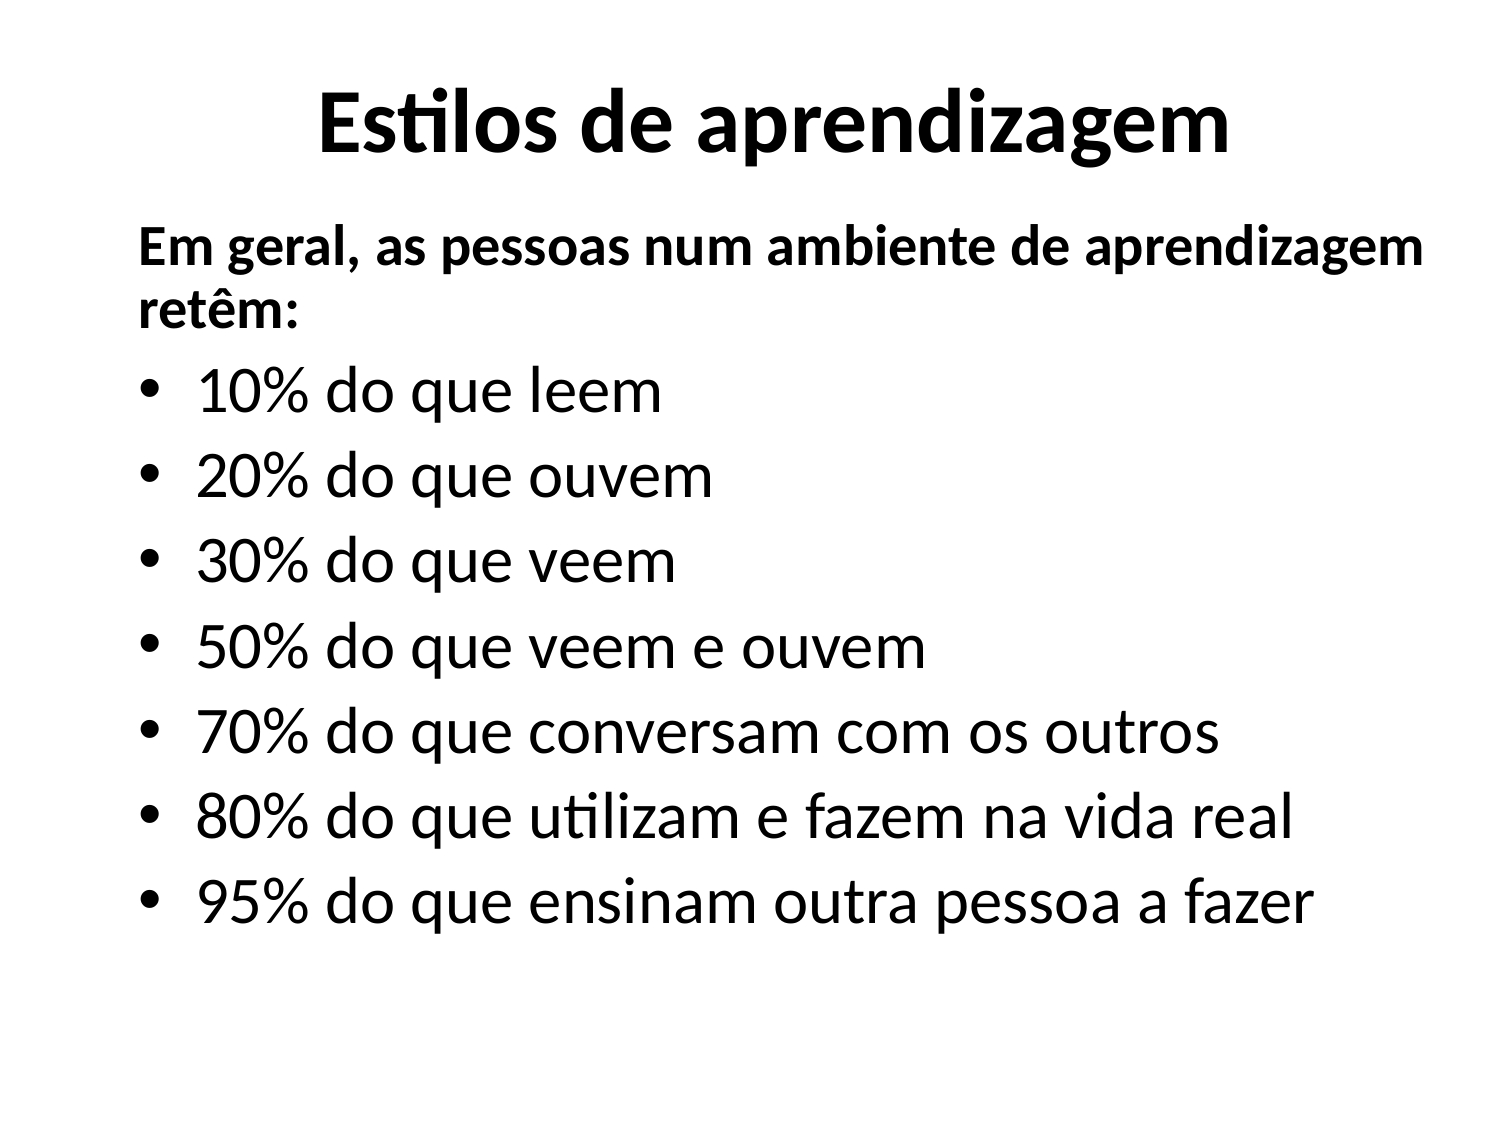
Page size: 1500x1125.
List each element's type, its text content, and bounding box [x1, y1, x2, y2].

title Estilos de aprendizagem [100, 30, 1451, 202]
list Em geral, as pessoas num ambiente de aprendizagem retêm: 10% do que leem 20% do que ouvem 30% do que veem 50% do que veem e ouvem 70% do que conversam com os outros 80% do que utilizam e fazem na vida real 95% do que ensinam outra pessoa a fazer [123, 207, 1475, 1059]
